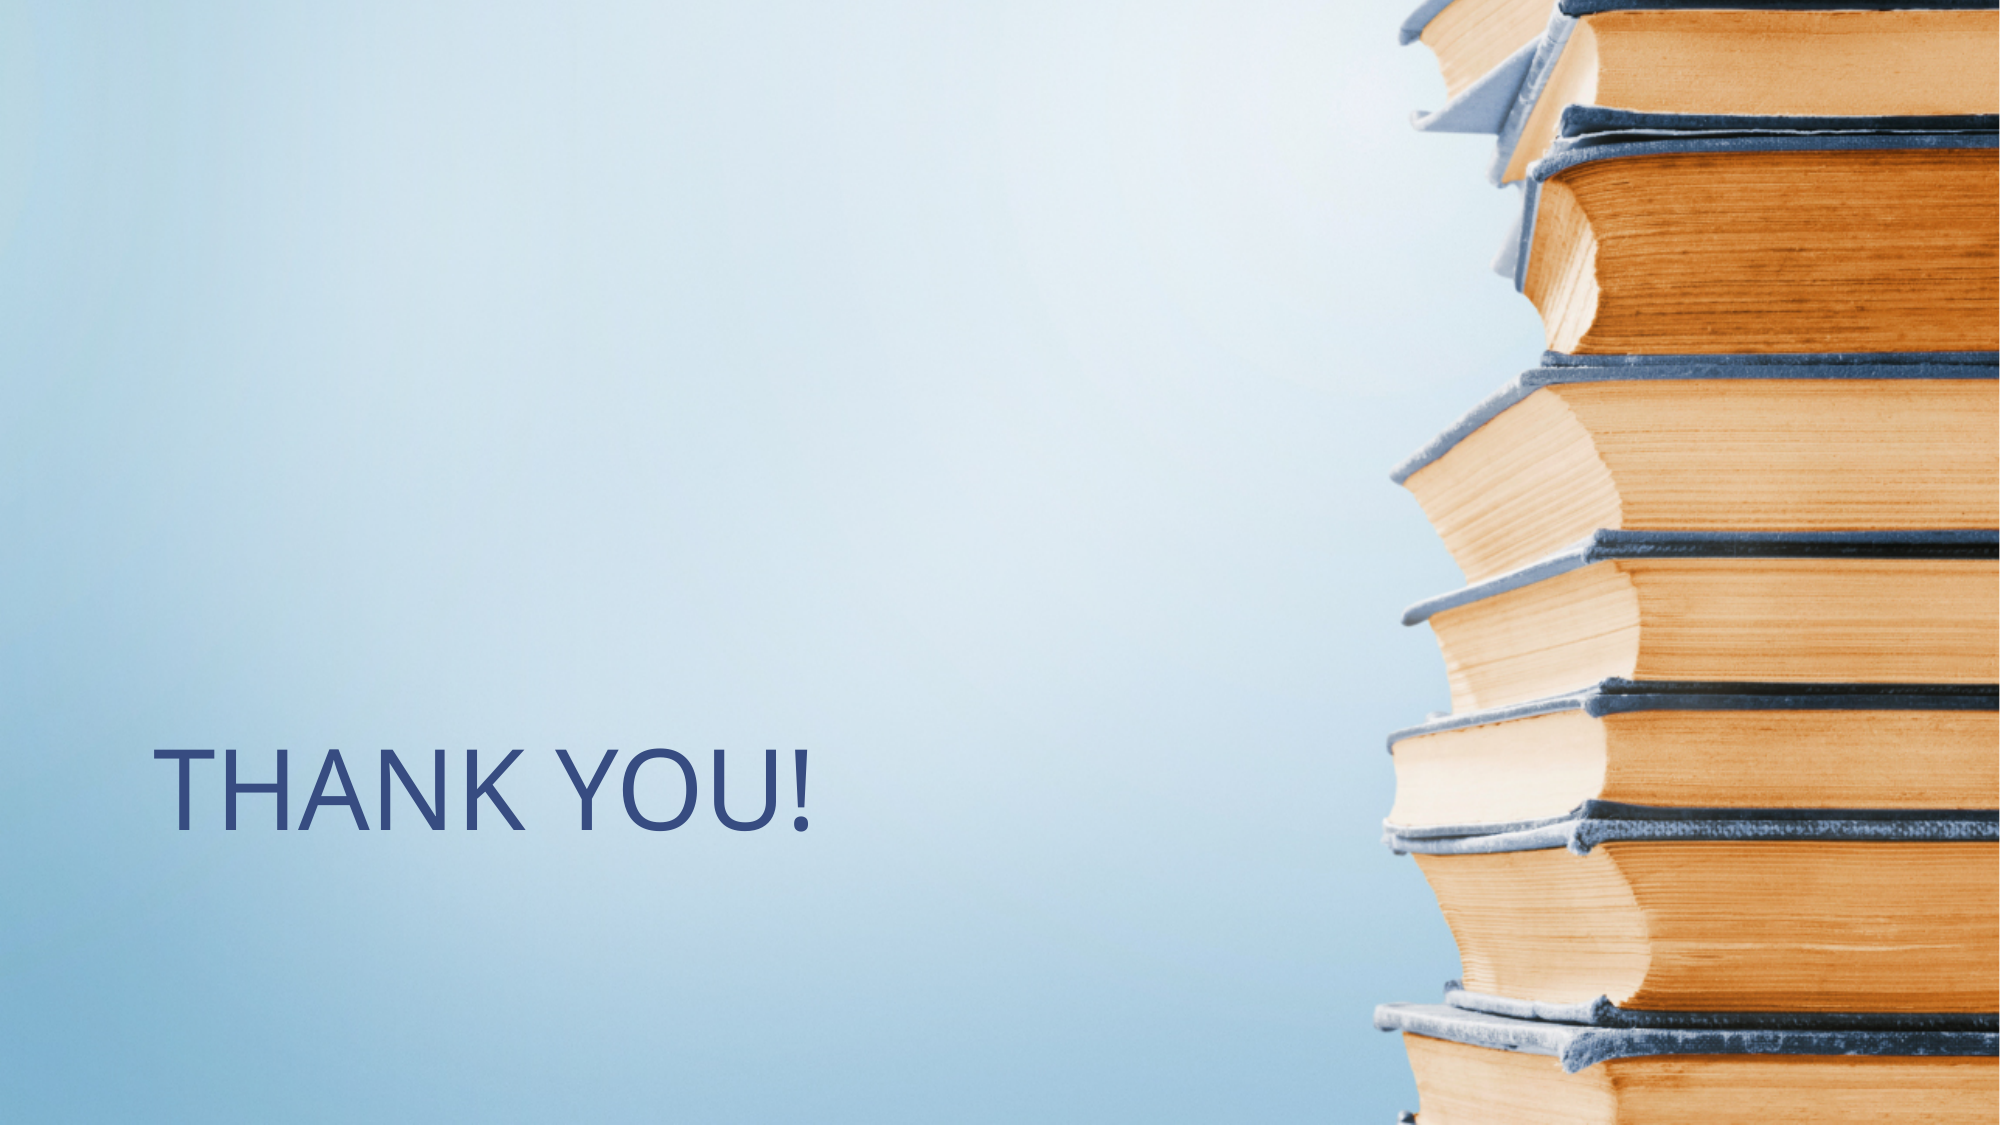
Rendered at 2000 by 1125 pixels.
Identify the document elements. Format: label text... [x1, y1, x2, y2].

title THANK YOU! [133, 729, 1283, 1046]
picture [0, 0, 2000, 1125]
